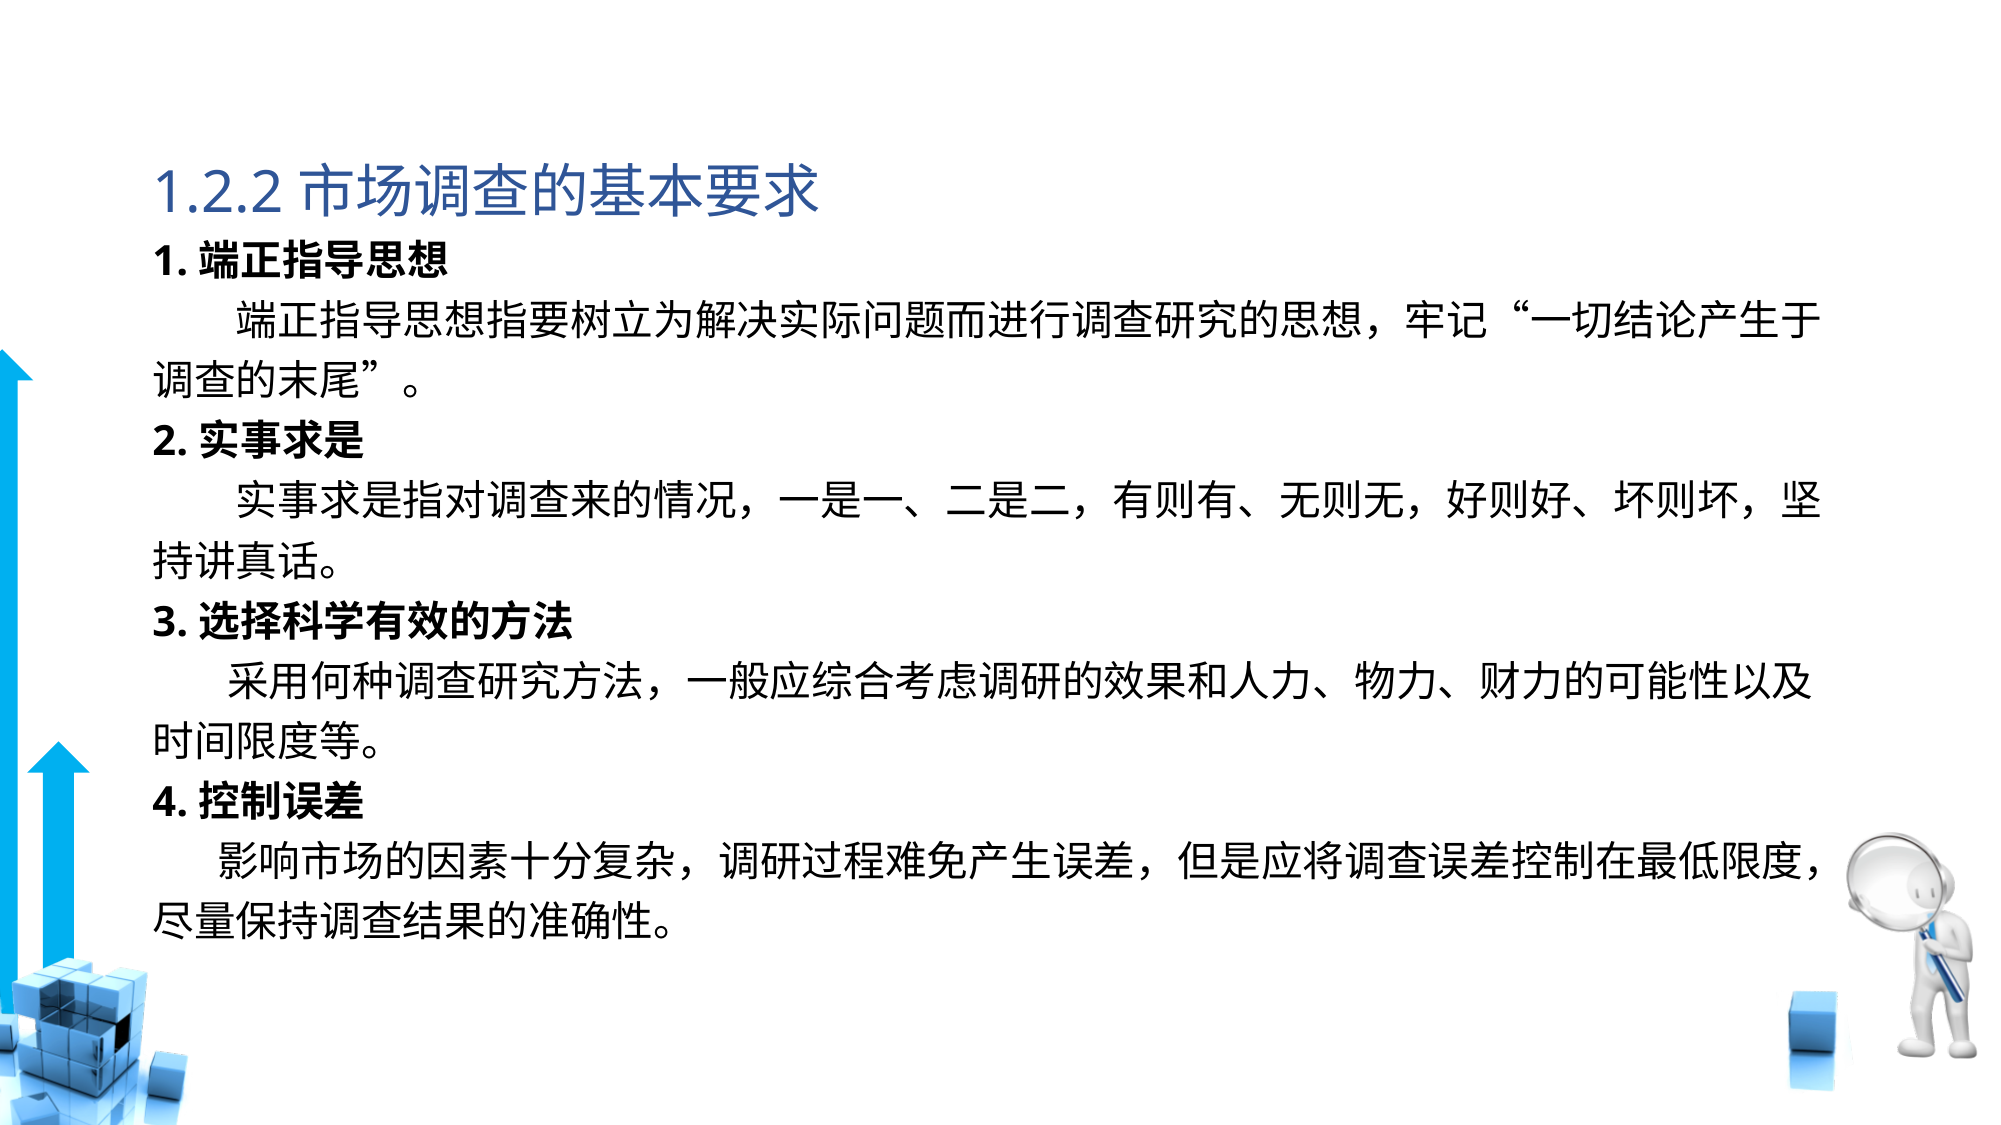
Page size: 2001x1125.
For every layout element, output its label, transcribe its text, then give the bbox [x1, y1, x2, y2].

picture [0, 948, 193, 1125]
title 1.2.2市场调查的基本要求 1.端正指导思想 端正指导思想指要树立为解决实际问题而进行调查研究的思想，牢记“一切结论产生于调查的末尾”。 2.实事求是 实事求是指对调查来的情况，一是一、二是二，有则有、无则无，好则好、坏则坏，坚持讲真话。 3.选择科学有效的方法 采用何种调查研究方法，一般应综合考虑调研的效果和人力、物力、财力的可能性以及时间限度等。 4.控制误差 影响市场的因素十分复杂，调研过程难免产生误差，但是应将调查误差控制在最低限度，尽量保持调查结果的准确性。 [137, 132, 1863, 1003]
picture [1750, 832, 1994, 1102]
